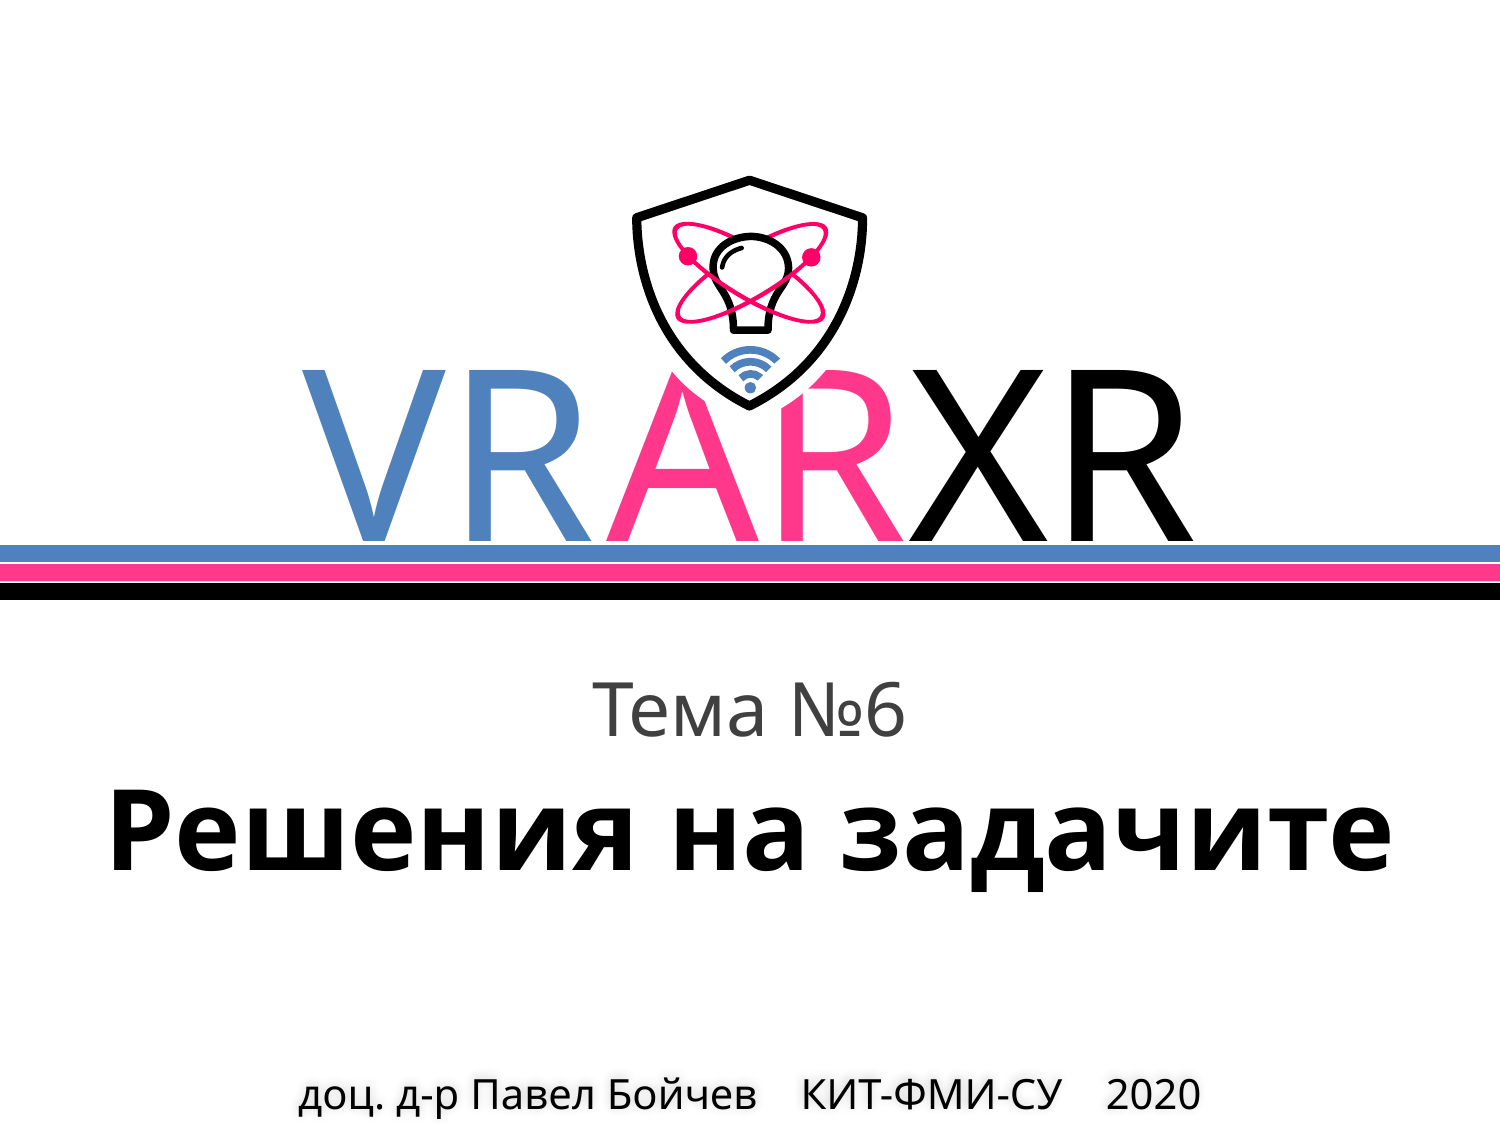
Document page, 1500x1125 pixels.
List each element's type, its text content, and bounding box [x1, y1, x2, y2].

list Тема №6 [0, 650, 1500, 763]
list Решения на задачите [0, 763, 1500, 888]
title доц. д-р Павел Бойчев КИТ-ФМИ-СУ 2020 [0, 1027, 1500, 1125]
